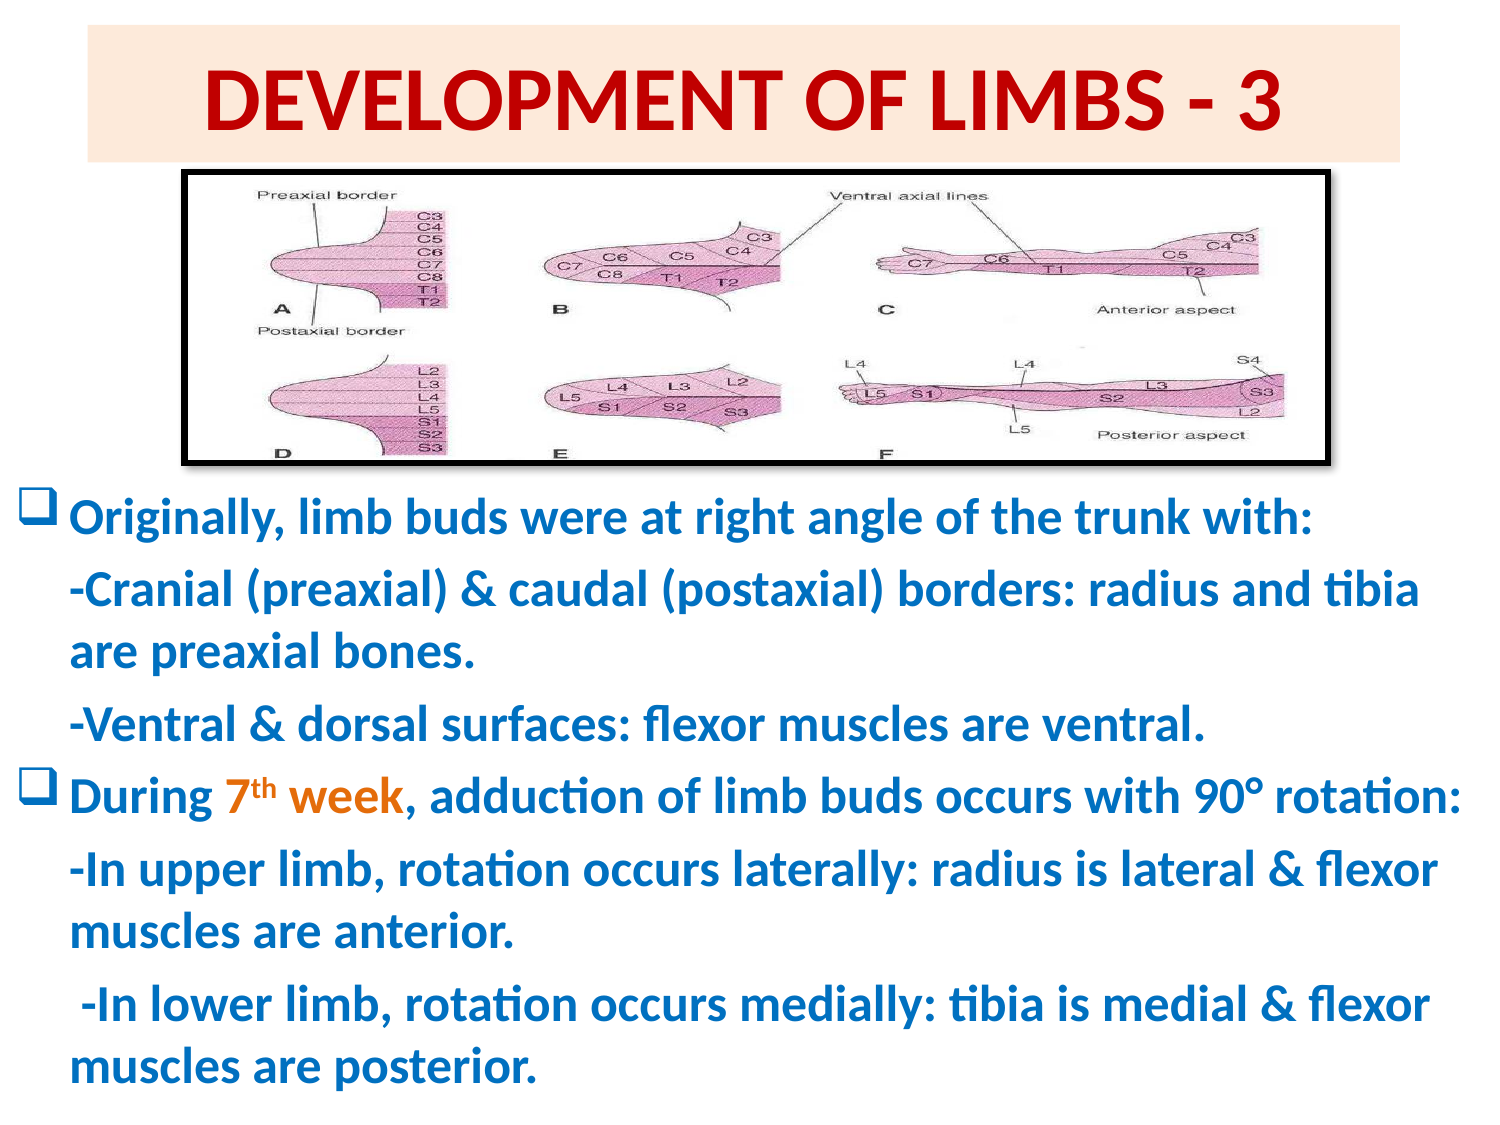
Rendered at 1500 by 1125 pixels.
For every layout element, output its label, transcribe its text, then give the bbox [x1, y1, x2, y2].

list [187, 174, 1326, 461]
list Originally, limb buds were at right angle of the trunk with: -Cranial (preaxial) & caudal (postaxial) borders: radius and tibia are preaxial bones. -Ventral & dorsal surfaces: flexor muscles are ventral. During 7th week, adduction of limb buds occurs with 90° rotation: -In upper limb, rotation occurs laterally: radius is lateral & flexor muscles are anterior. -In lower limb, rotation occurs medially: tibia is medial & flexor muscles are posterior. [0, 474, 1500, 1125]
title DEVELOPMENT OF LIMBS - 3 [87, 24, 1400, 163]
